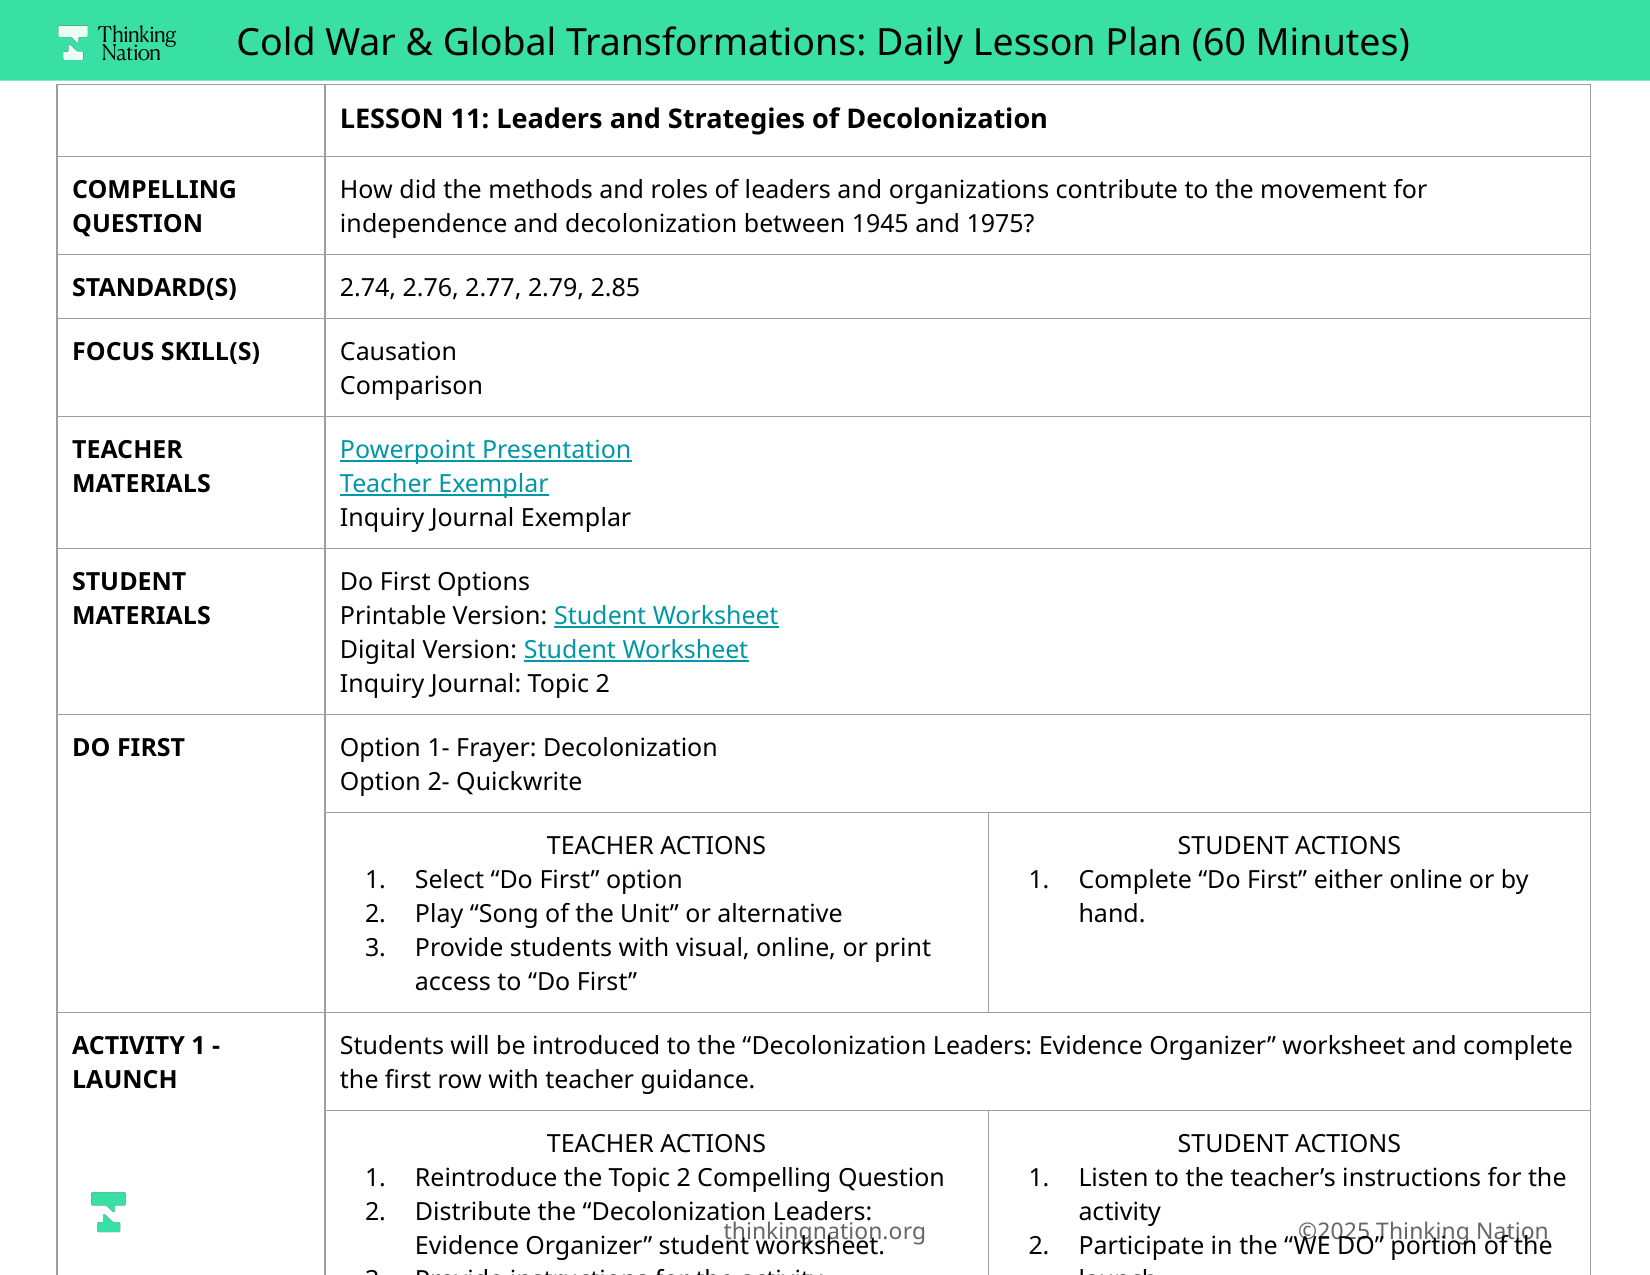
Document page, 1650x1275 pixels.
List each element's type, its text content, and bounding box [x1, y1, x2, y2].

table_cell DO FIRST [58, 715, 324, 1012]
table_cell STUDENT ACTIONS Listen to the teacher’s instructions for the activity Participate in the “WE DO” portion of the launch. [989, 1111, 1590, 1275]
table_cell Students will be introduced to the “Decolonization Leaders: Evidence Organizer” worksheet and complete the first row with teacher guidance. [326, 1013, 1590, 1110]
table_cell FOCUS SKILL(S) [58, 319, 324, 416]
table_cell Powerpoint Presentation Teacher Exemplar Inquiry Journal Exemplar [326, 417, 1590, 548]
table_cell Option 1- Frayer: Decolonization Option 2- Quickwrite [326, 715, 1590, 812]
table_cell STANDARD(S) [58, 255, 324, 318]
picture [45, 14, 180, 85]
table_cell Do First Options Printable Version: Student Worksheet Digital Version: Student Worksheet Inquiry Journal: Topic 2 [326, 549, 1590, 714]
table_cell TEACHER MATERIALS [58, 417, 324, 548]
text_box Cold War & Global Transformations: Daily Lesson Plan (60 Minutes) [0, 0, 1650, 81]
table_header [58, 85, 324, 156]
picture [80, 1184, 136, 1240]
table_cell TEACHER ACTIONS Reintroduce the Topic 2 Compelling Question Distribute the “Decolonization Leaders: Evidence Organizer” student worksheet. Provide instructions for the activity. Conduct a “I DO” “WE DO” for the row relating to Mohandas Gandhi [326, 1111, 988, 1275]
table_cell STUDENT ACTIONS Complete “Do First” either online or by hand. [989, 813, 1590, 1012]
table_cell STUDENT MATERIALS [58, 549, 324, 714]
table_cell Causation Comparison [326, 319, 1590, 416]
table_cell How did the methods and roles of leaders and organizations contribute to the movement for independence and decolonization between 1945 and 1975? [326, 157, 1590, 254]
table_header LESSON 11: Leaders and Strategies of Decolonization [326, 85, 1590, 156]
table_cell COMPELLING QUESTION [58, 157, 324, 254]
table_cell TEACHER ACTIONS Select “Do First” option Play “Song of the Unit” or alternative Provide students with visual, online, or print access to “Do First” [326, 813, 988, 1012]
table_cell 2.74, 2.76, 2.77, 2.79, 2.85 [326, 255, 1590, 318]
table_cell ACTIVITY 1 - LAUNCH [58, 1013, 324, 1275]
